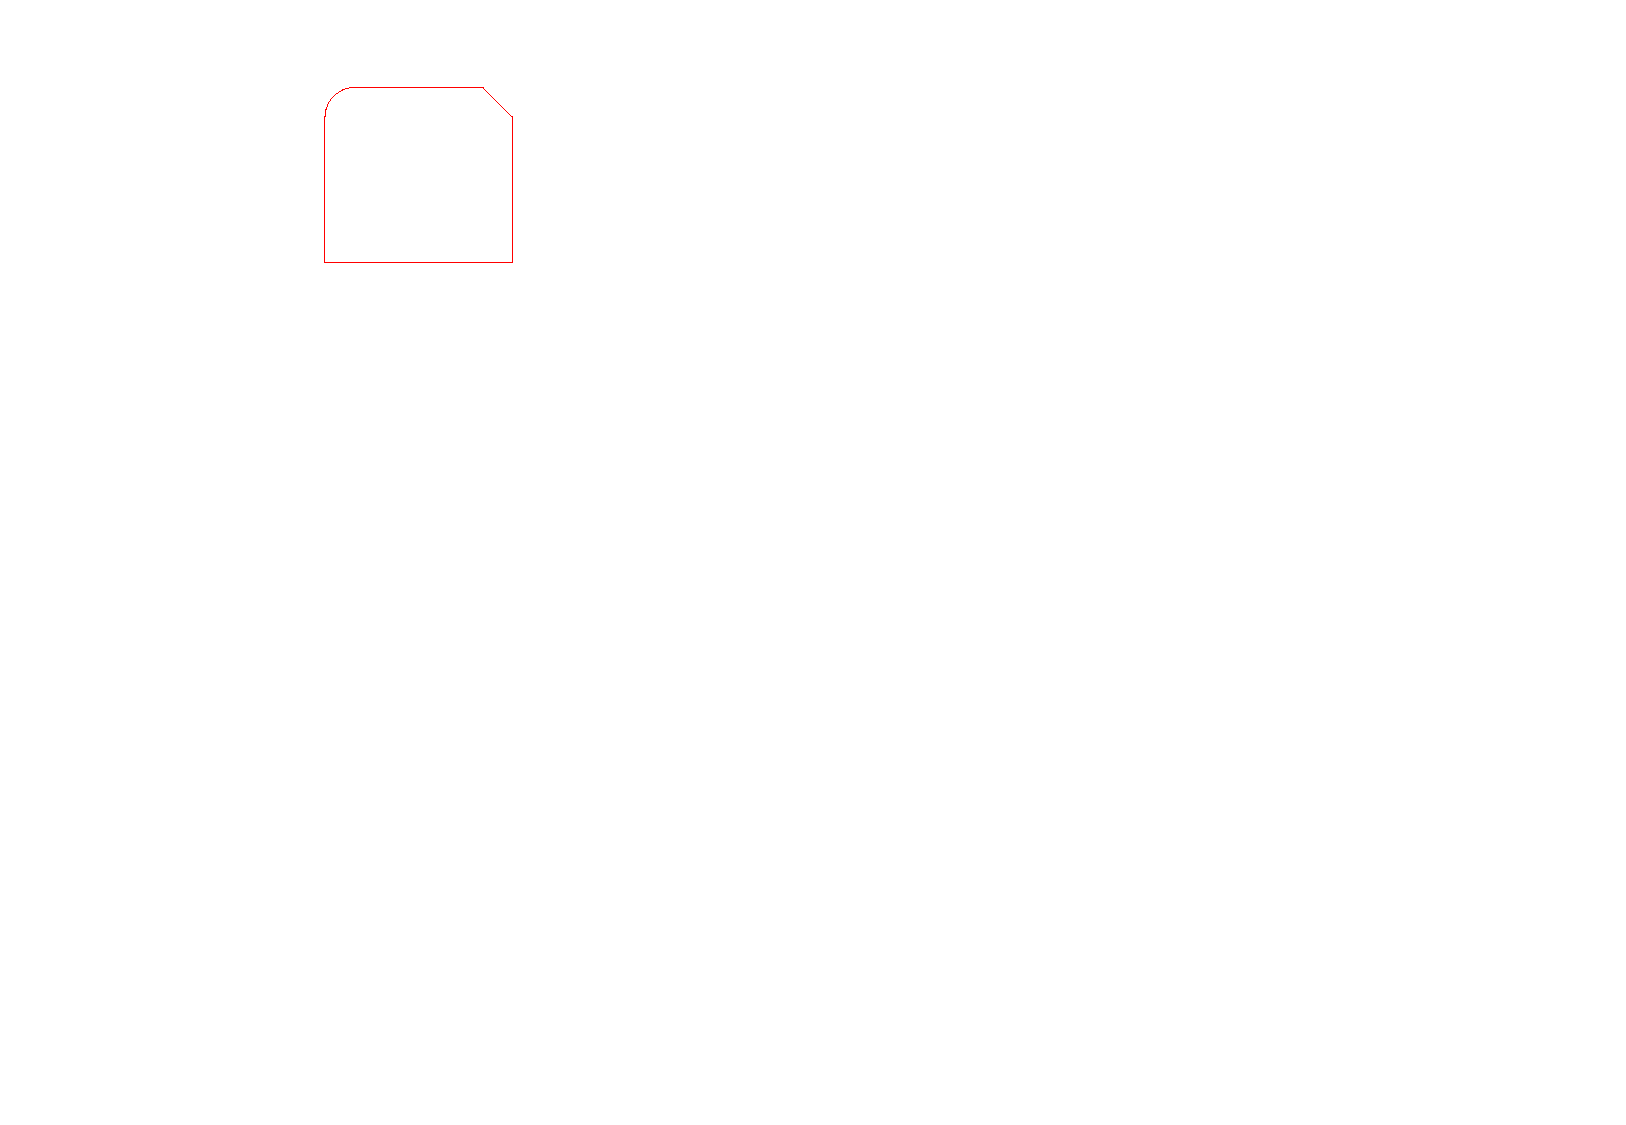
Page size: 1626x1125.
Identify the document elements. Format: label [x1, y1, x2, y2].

text_box [324, 87, 513, 263]
